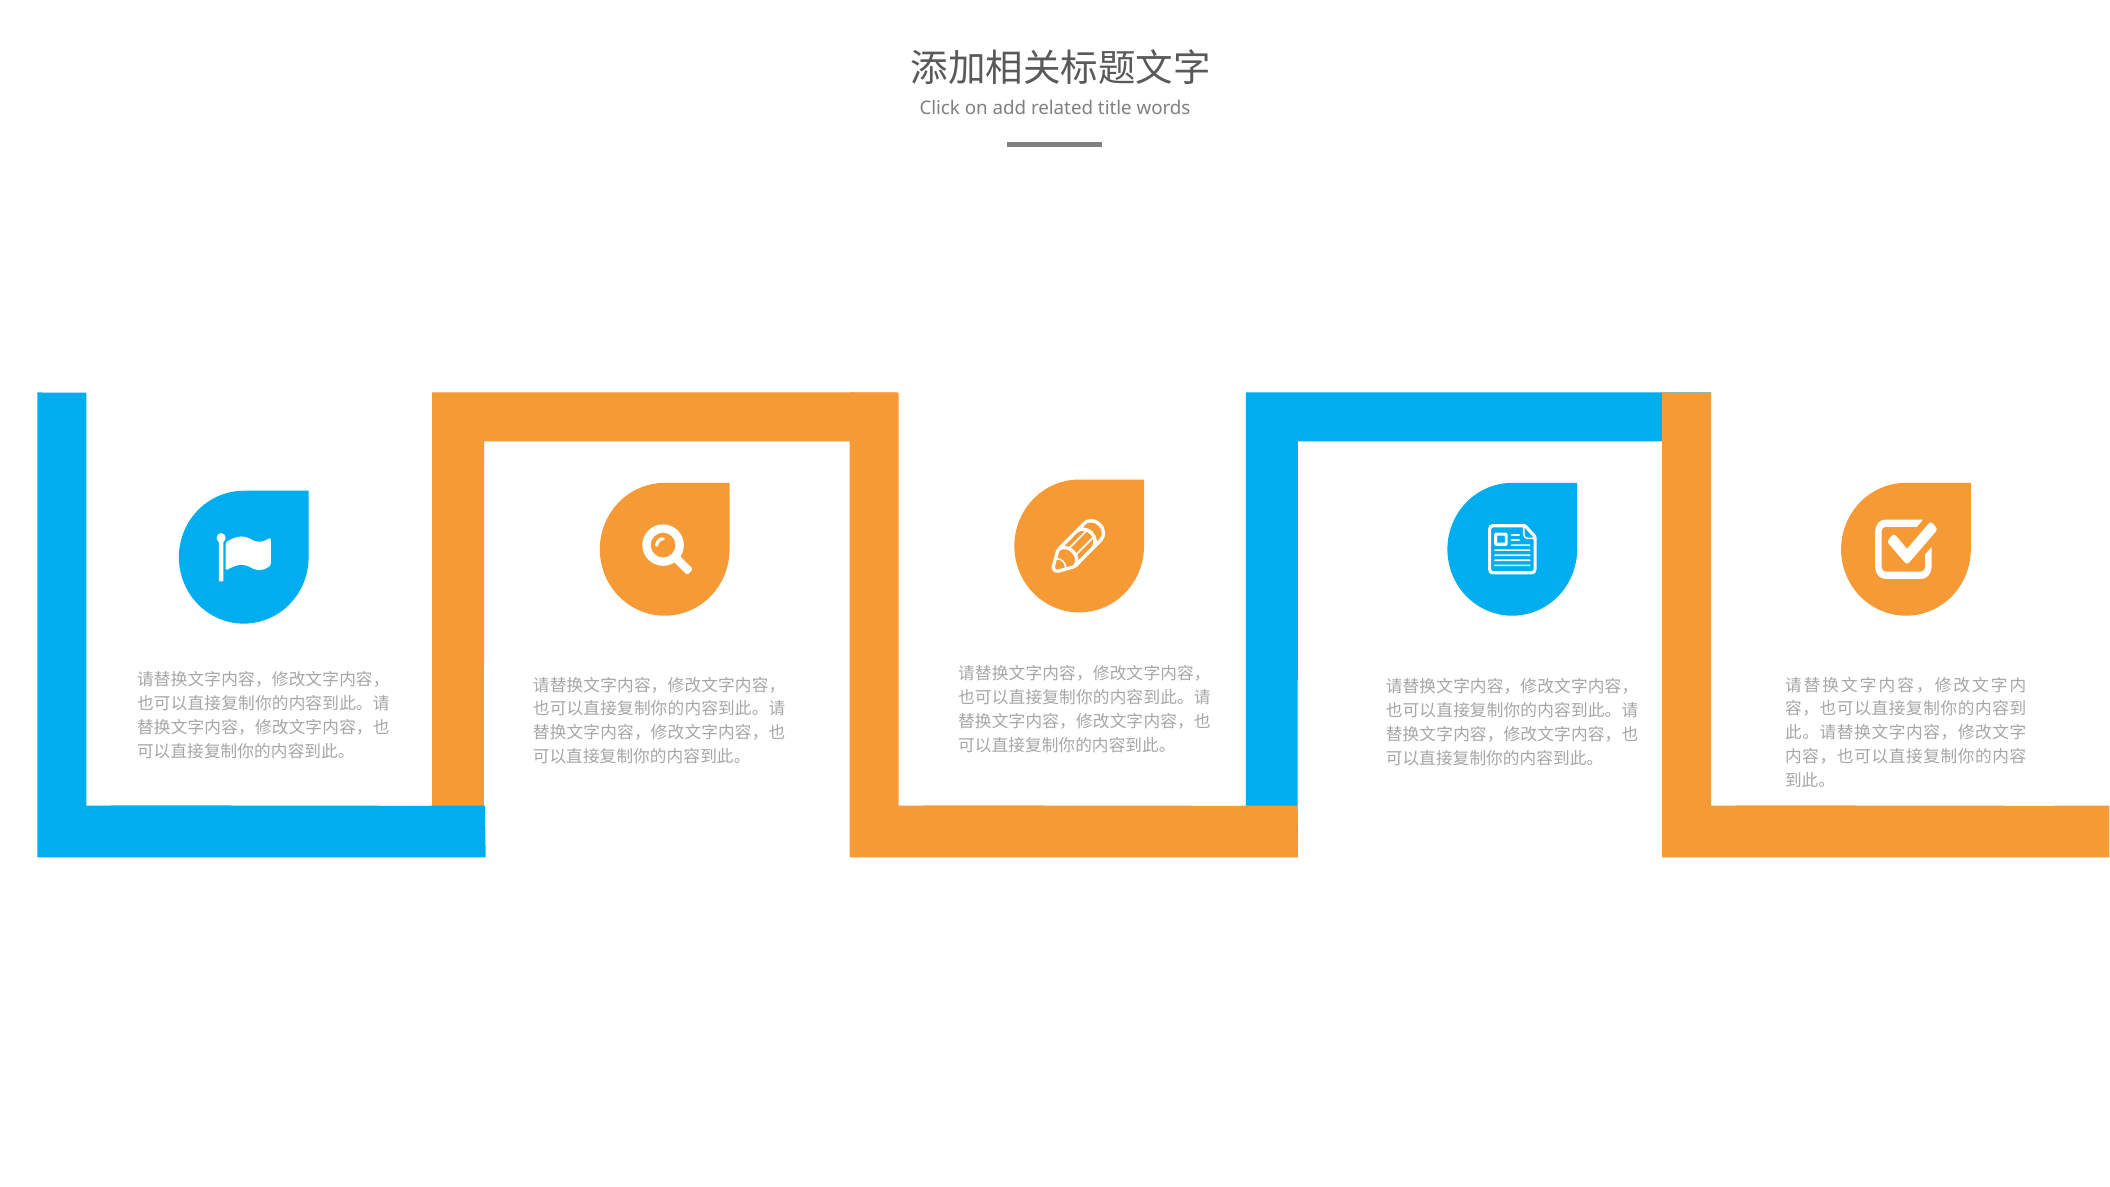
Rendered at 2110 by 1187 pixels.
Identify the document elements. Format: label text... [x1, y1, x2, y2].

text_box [37, 392, 2110, 858]
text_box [1487, 524, 1537, 575]
text_box Click on add related title words [877, 89, 1232, 124]
text_box 添加相关标题文字 [877, 37, 1245, 95]
